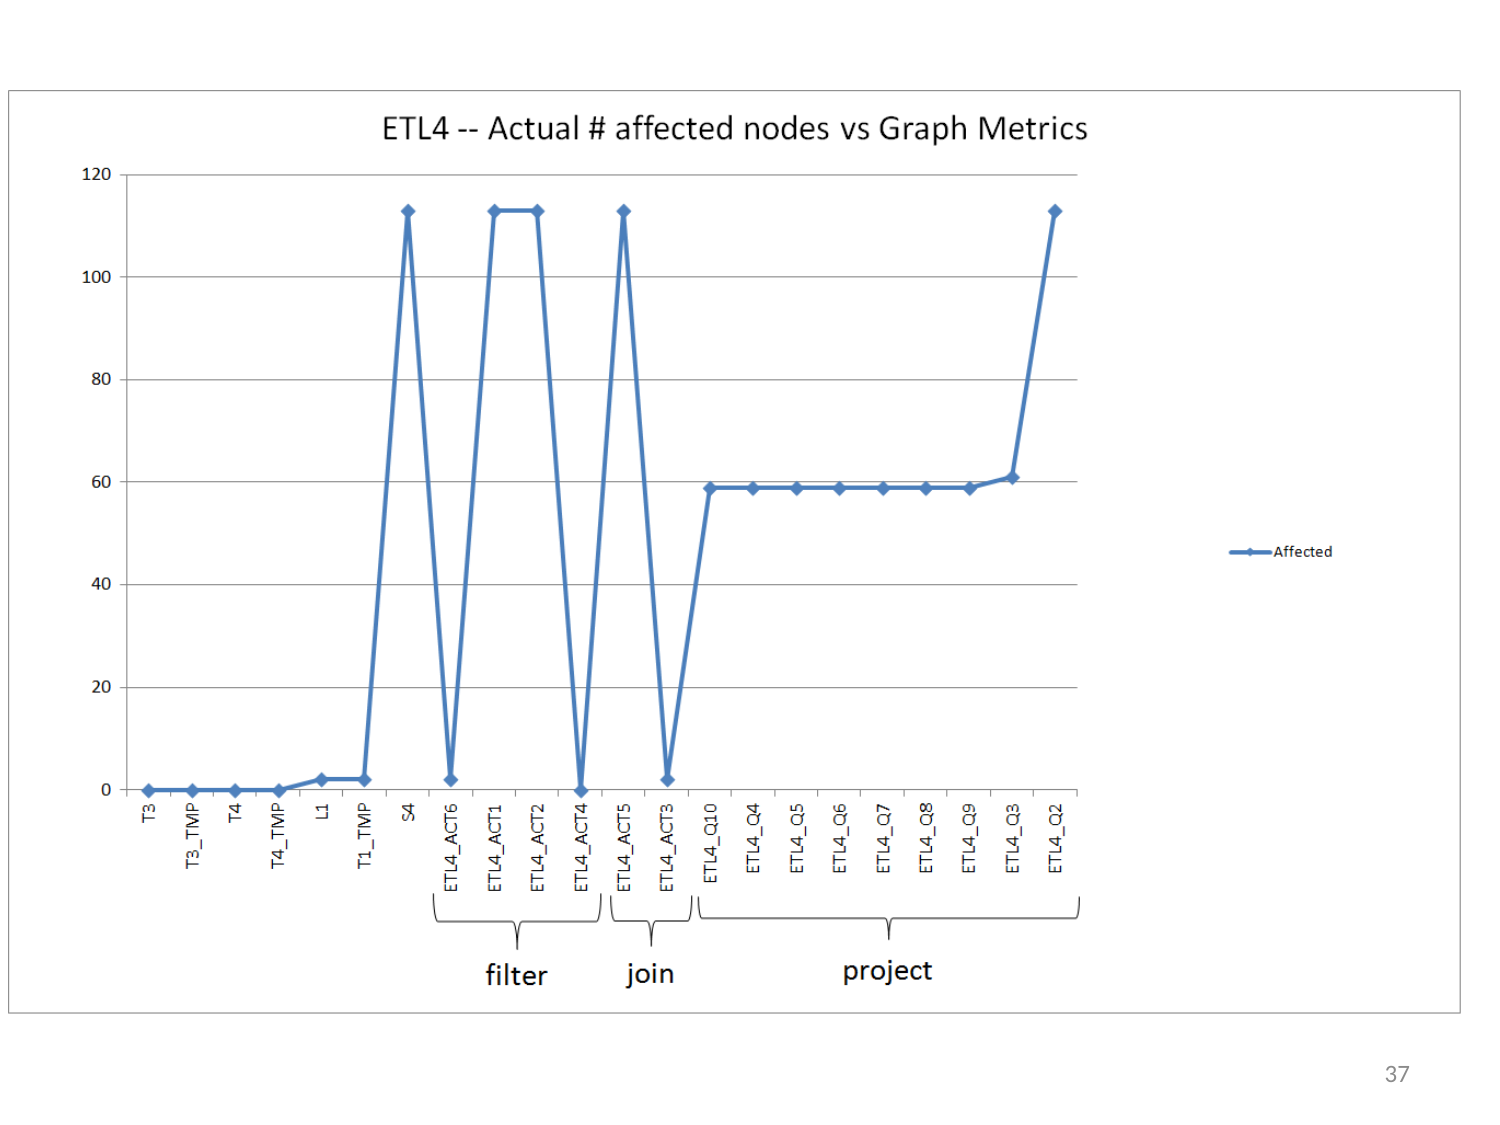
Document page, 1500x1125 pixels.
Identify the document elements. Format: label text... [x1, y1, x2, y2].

slide_number 37 [1074, 1042, 1425, 1103]
picture [6, 89, 1463, 1018]
